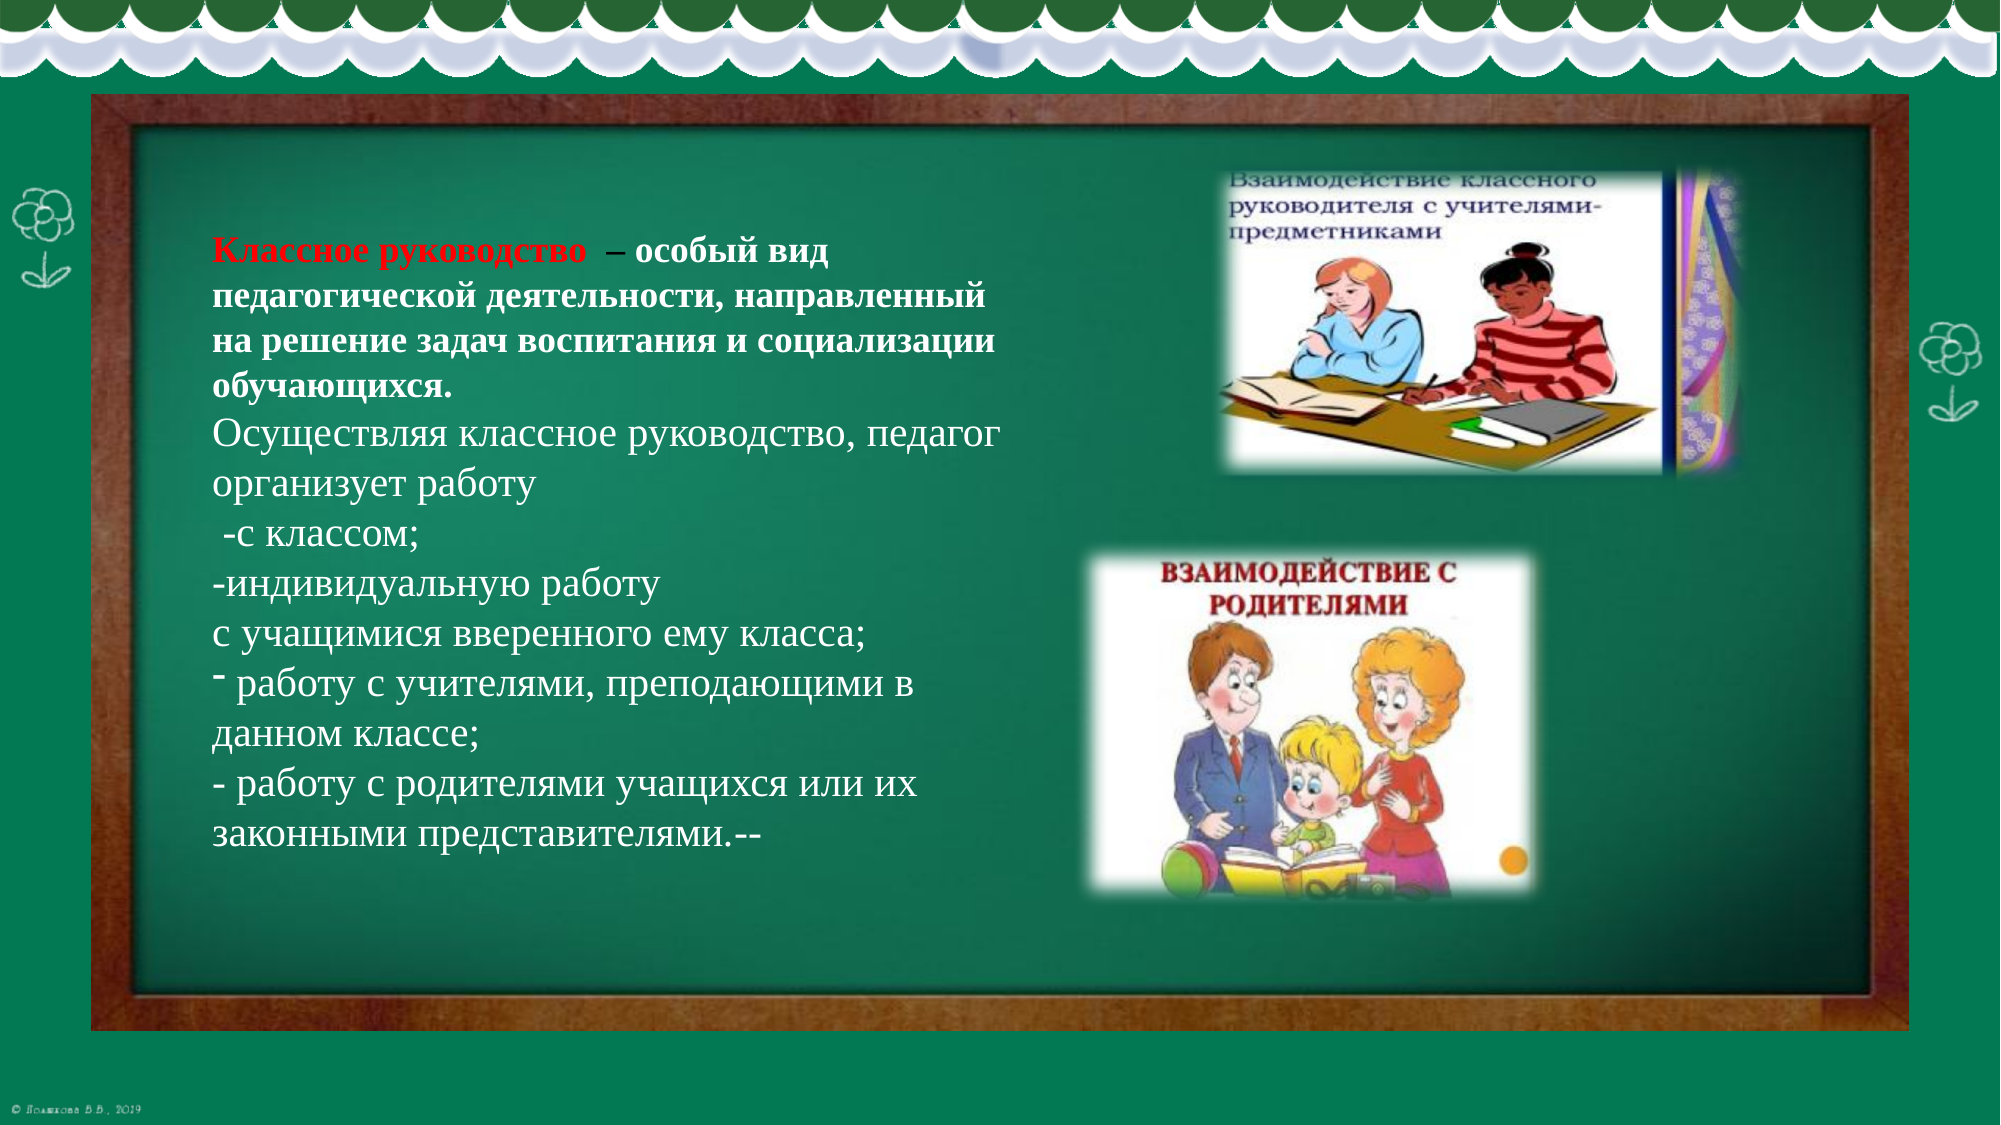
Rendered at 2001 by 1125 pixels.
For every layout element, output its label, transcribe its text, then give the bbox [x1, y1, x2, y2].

text_box Классное руководство – особый вид педагогической деятельности, направленный на решение задач воспитания и социализации обучающихся. Осуществляя классное руководство, педагог организует работу -с классом; -индивидуальную работу с учащимися вверенного ему класса; работу с учителями, преподающими в данном классе; - работу с родителями учащихся или их законными представителями.-- [197, 217, 1038, 863]
picture [0, 0, 2000, 1125]
